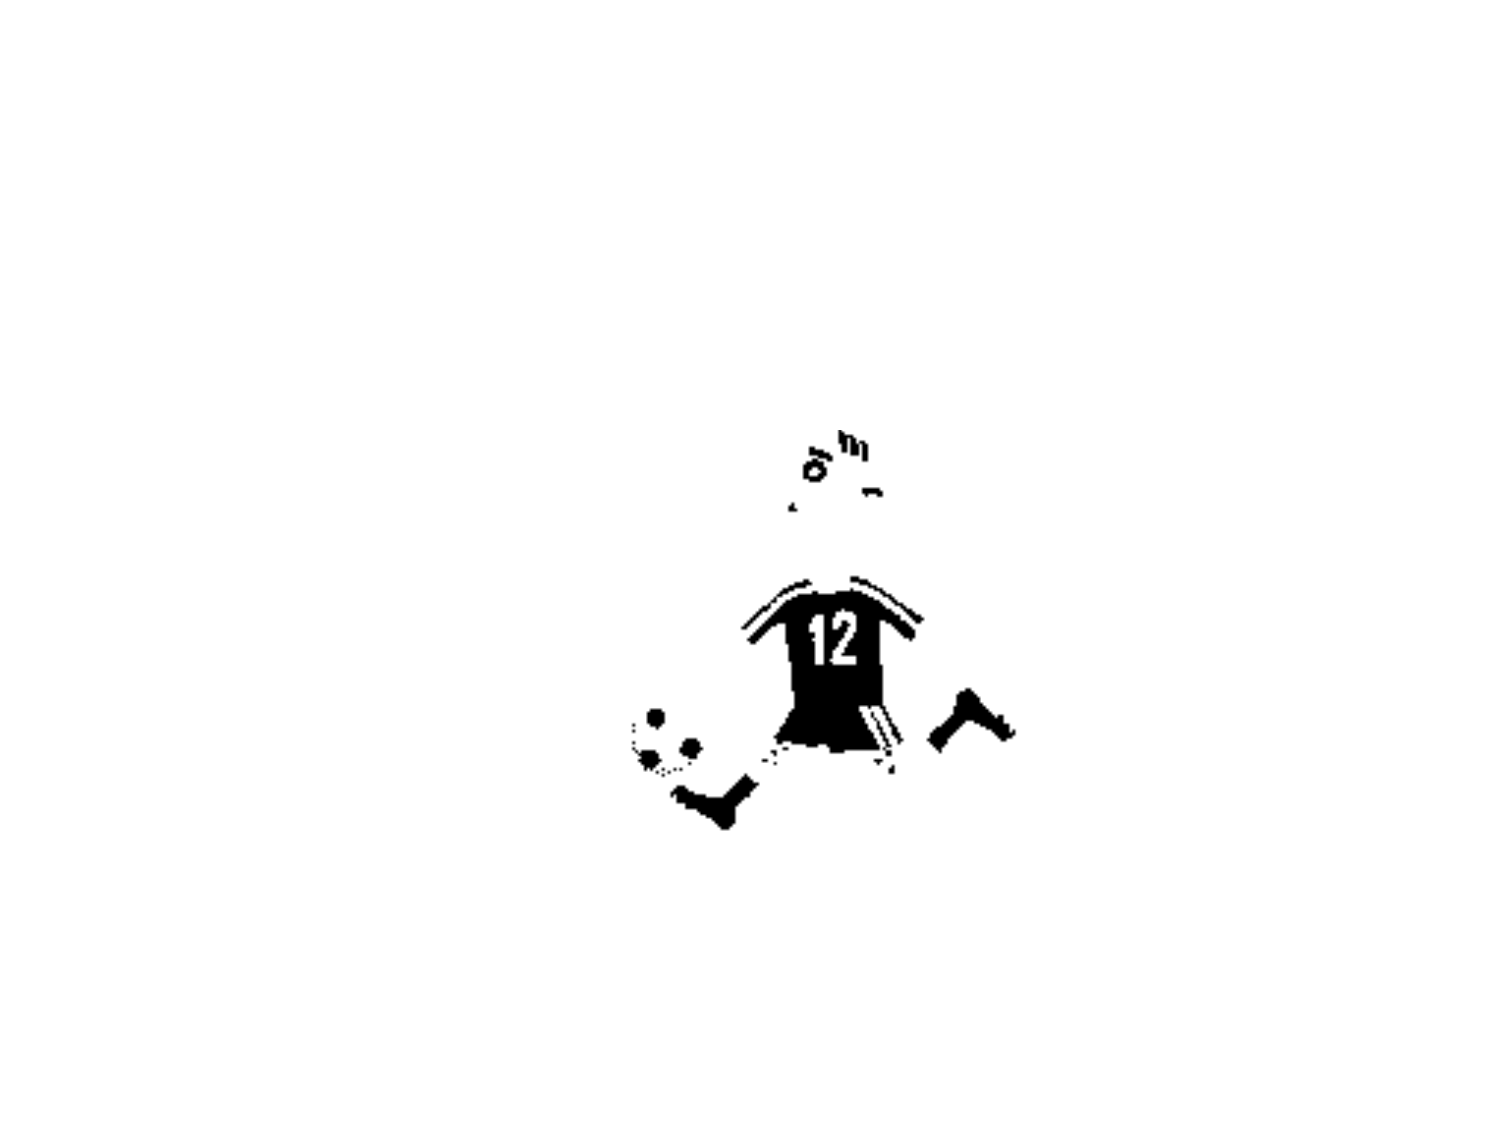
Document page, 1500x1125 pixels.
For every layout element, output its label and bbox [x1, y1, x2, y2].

picture [592, 430, 1034, 872]
